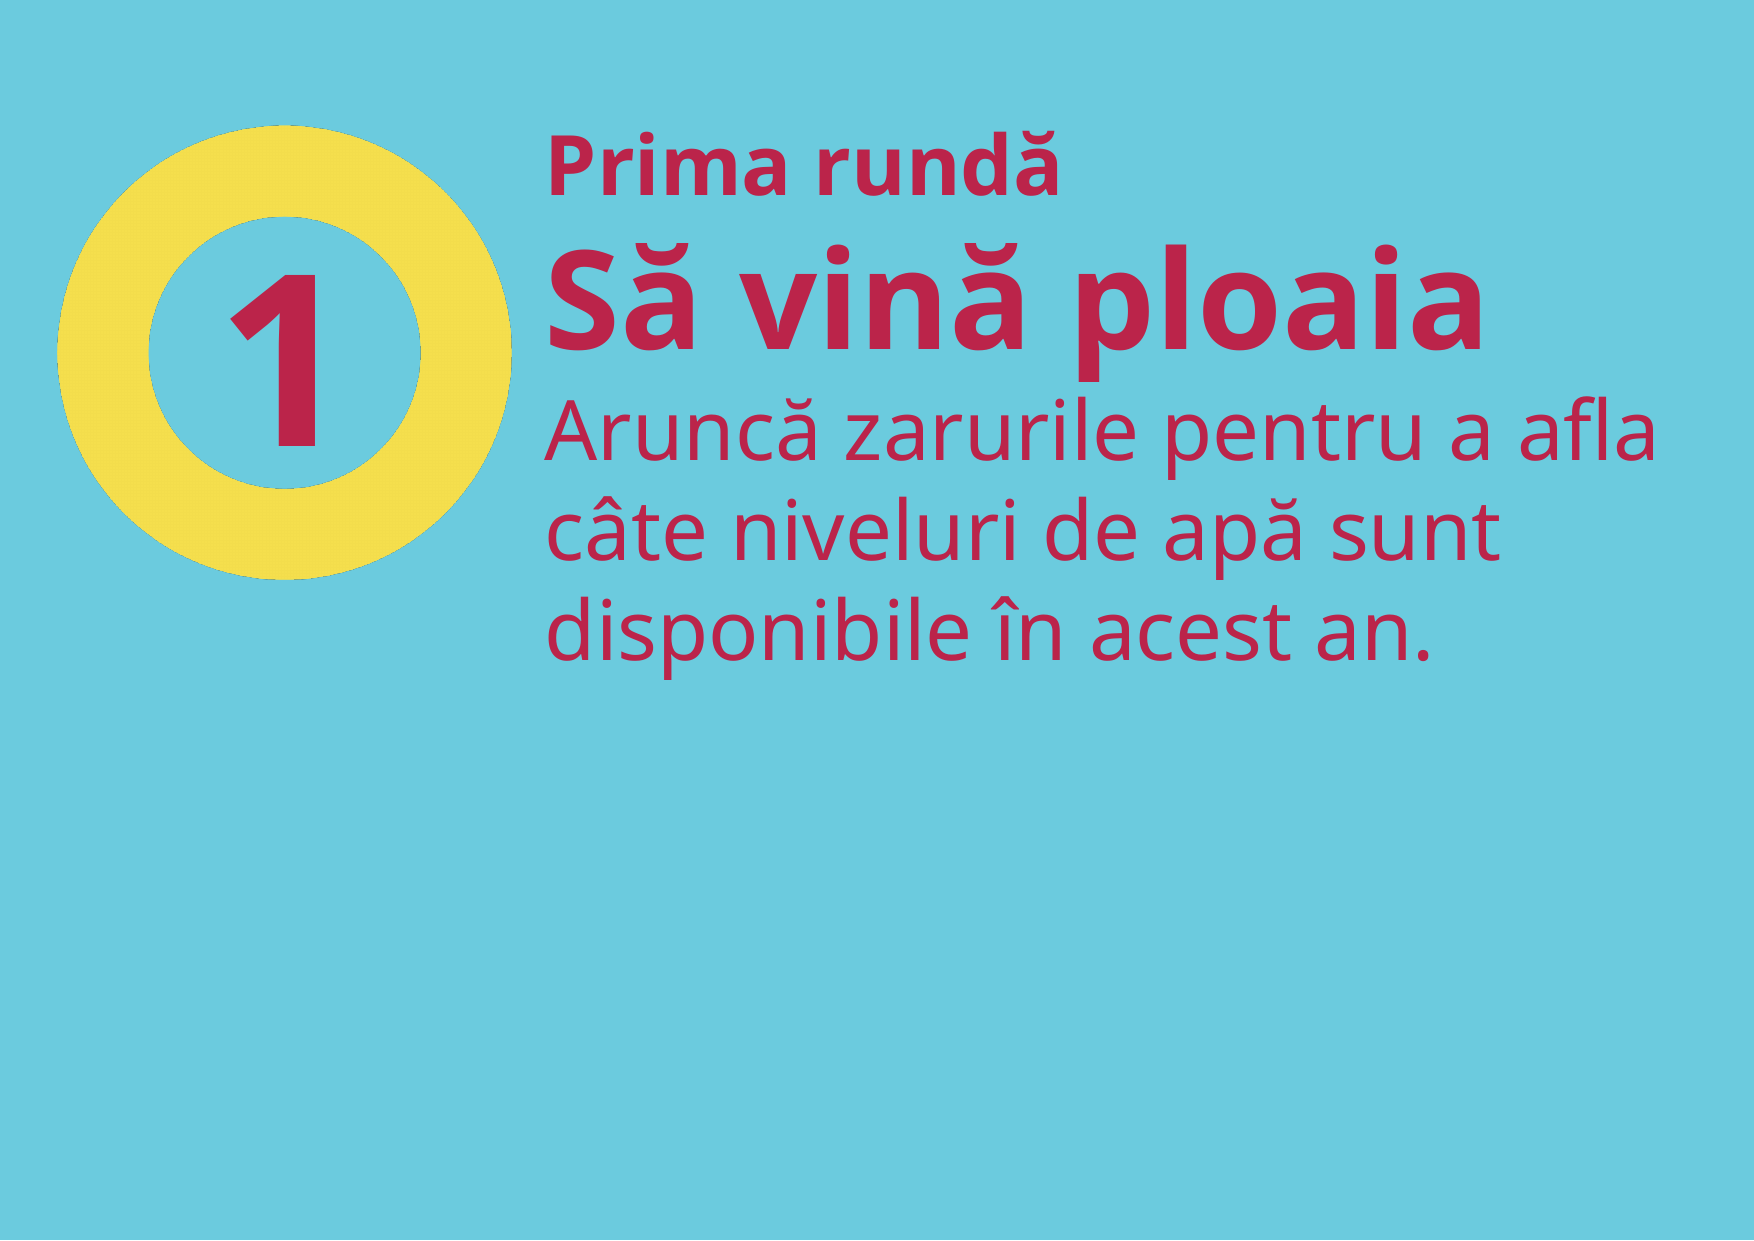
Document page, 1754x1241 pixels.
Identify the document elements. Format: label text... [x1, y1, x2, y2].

picture [57, 125, 512, 580]
text_box Prima rundă Să vină ploaia Aruncă zarurile pentru a afla câte niveluri de apă sunt disponibile în acest an. [530, 104, 1715, 795]
